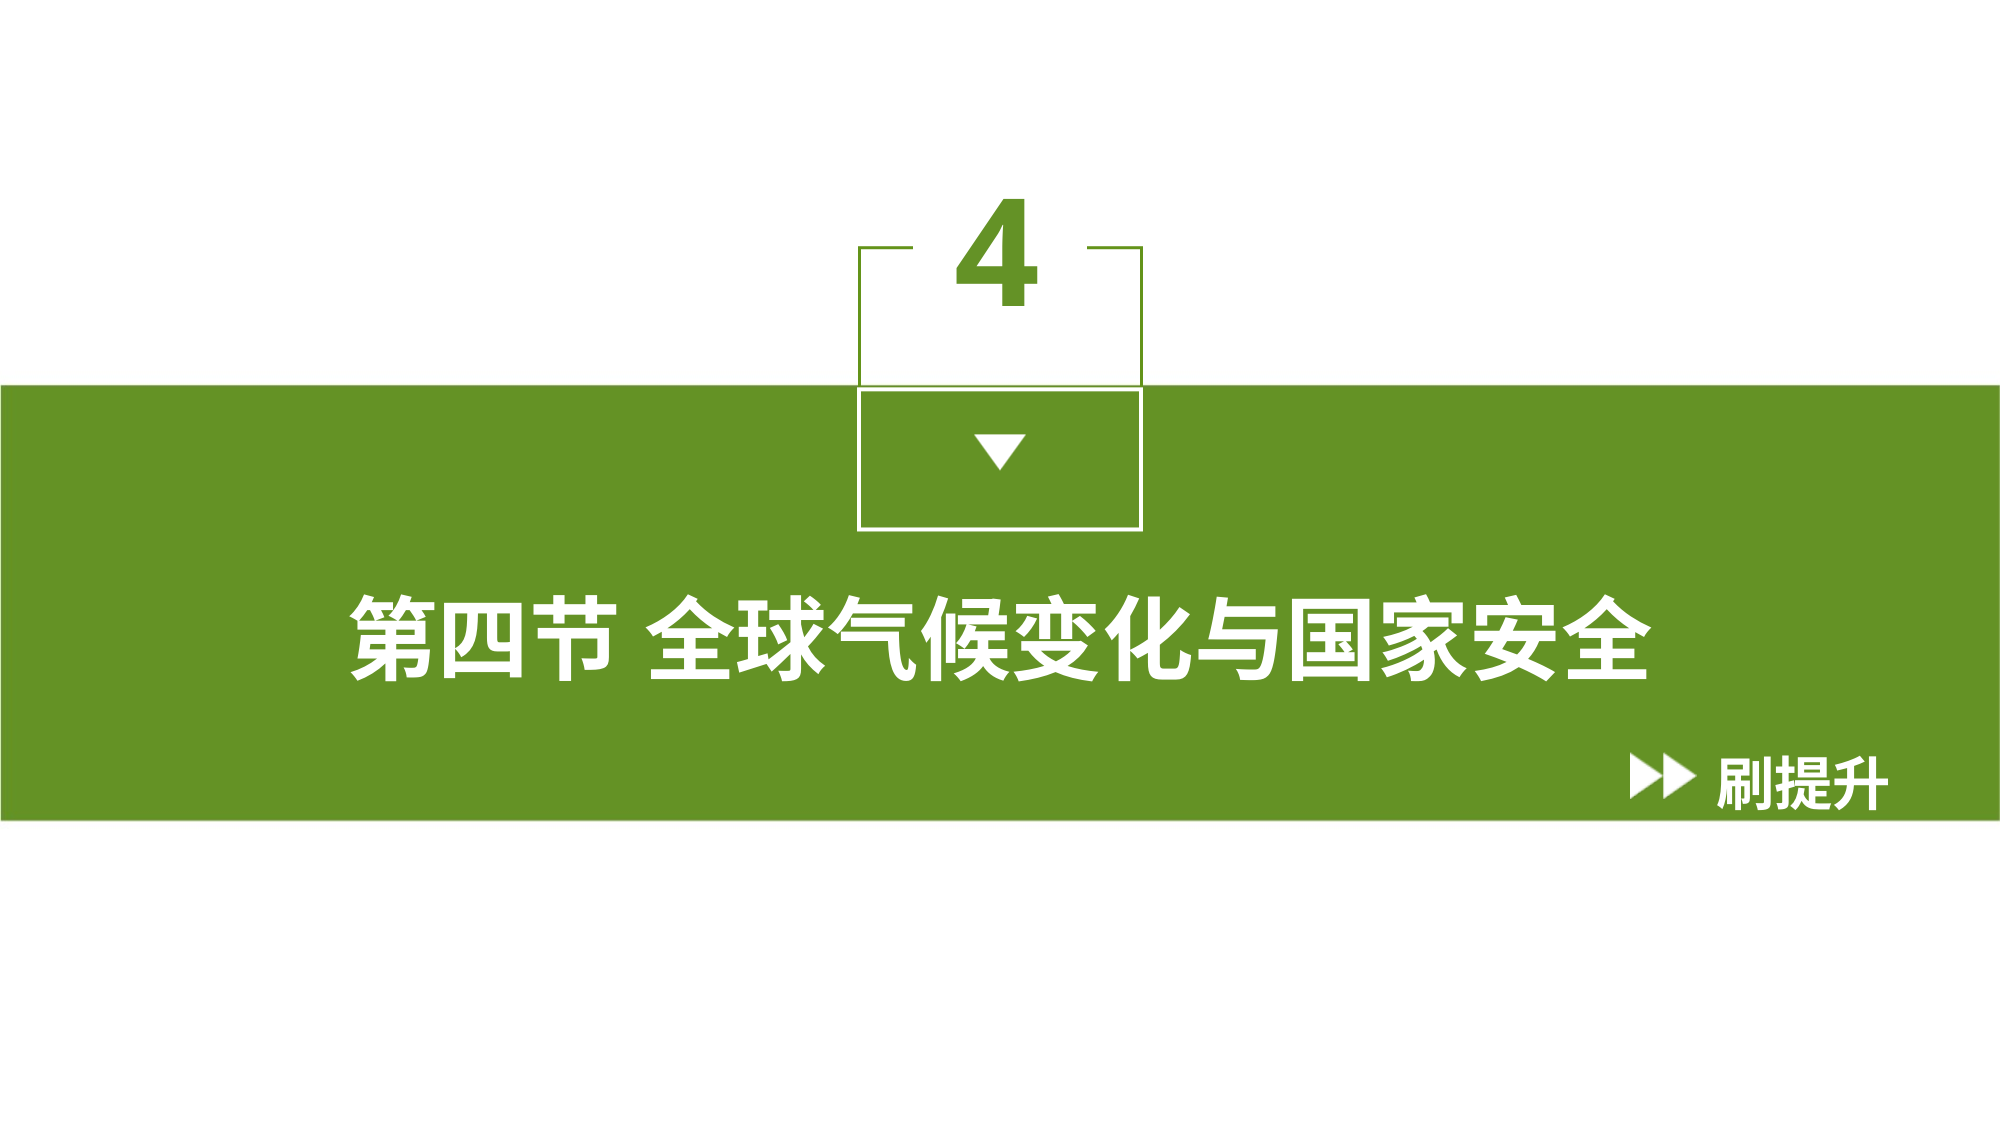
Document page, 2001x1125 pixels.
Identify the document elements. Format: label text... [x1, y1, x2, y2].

text_box 第四节 全球气候变化与国家安全 [0, 572, 2000, 699]
picture [0, 0, 2000, 572]
picture [0, 699, 2000, 1125]
text_box 刷提升 [1715, 718, 1997, 812]
text_box 4 [865, 148, 1130, 345]
